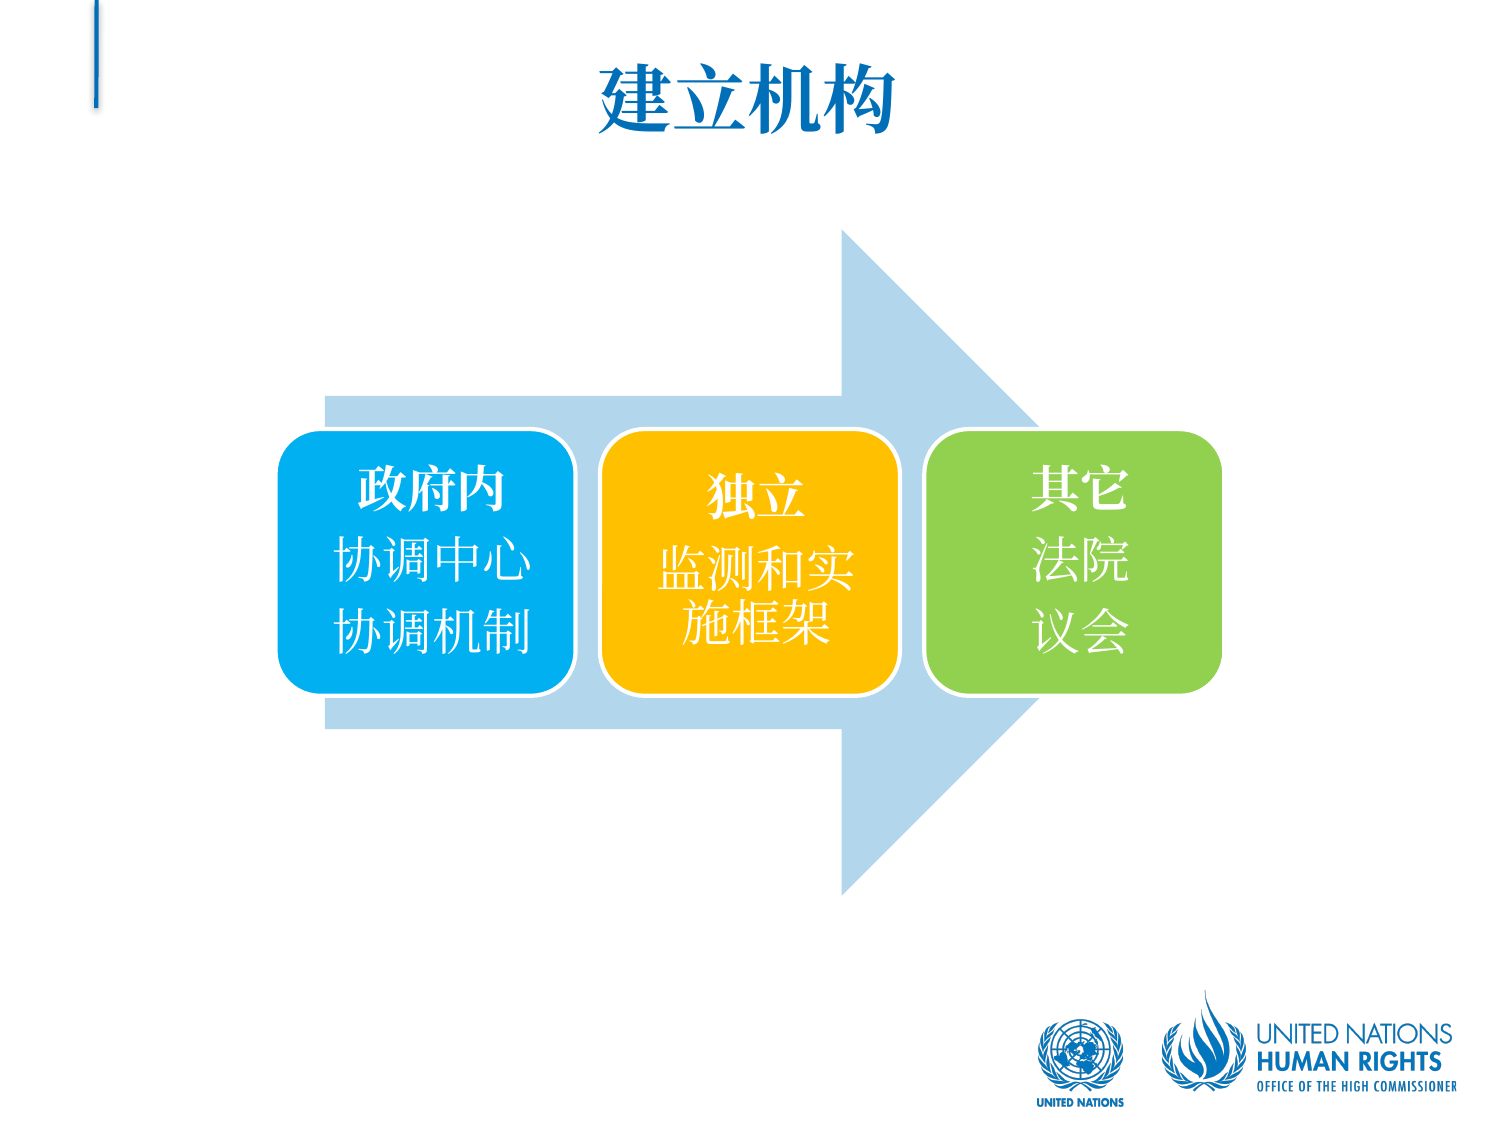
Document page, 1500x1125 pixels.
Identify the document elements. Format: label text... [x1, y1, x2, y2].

picture [1037, 990, 1457, 1107]
title 建立机构 [58, 45, 1437, 224]
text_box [249, 228, 1251, 897]
